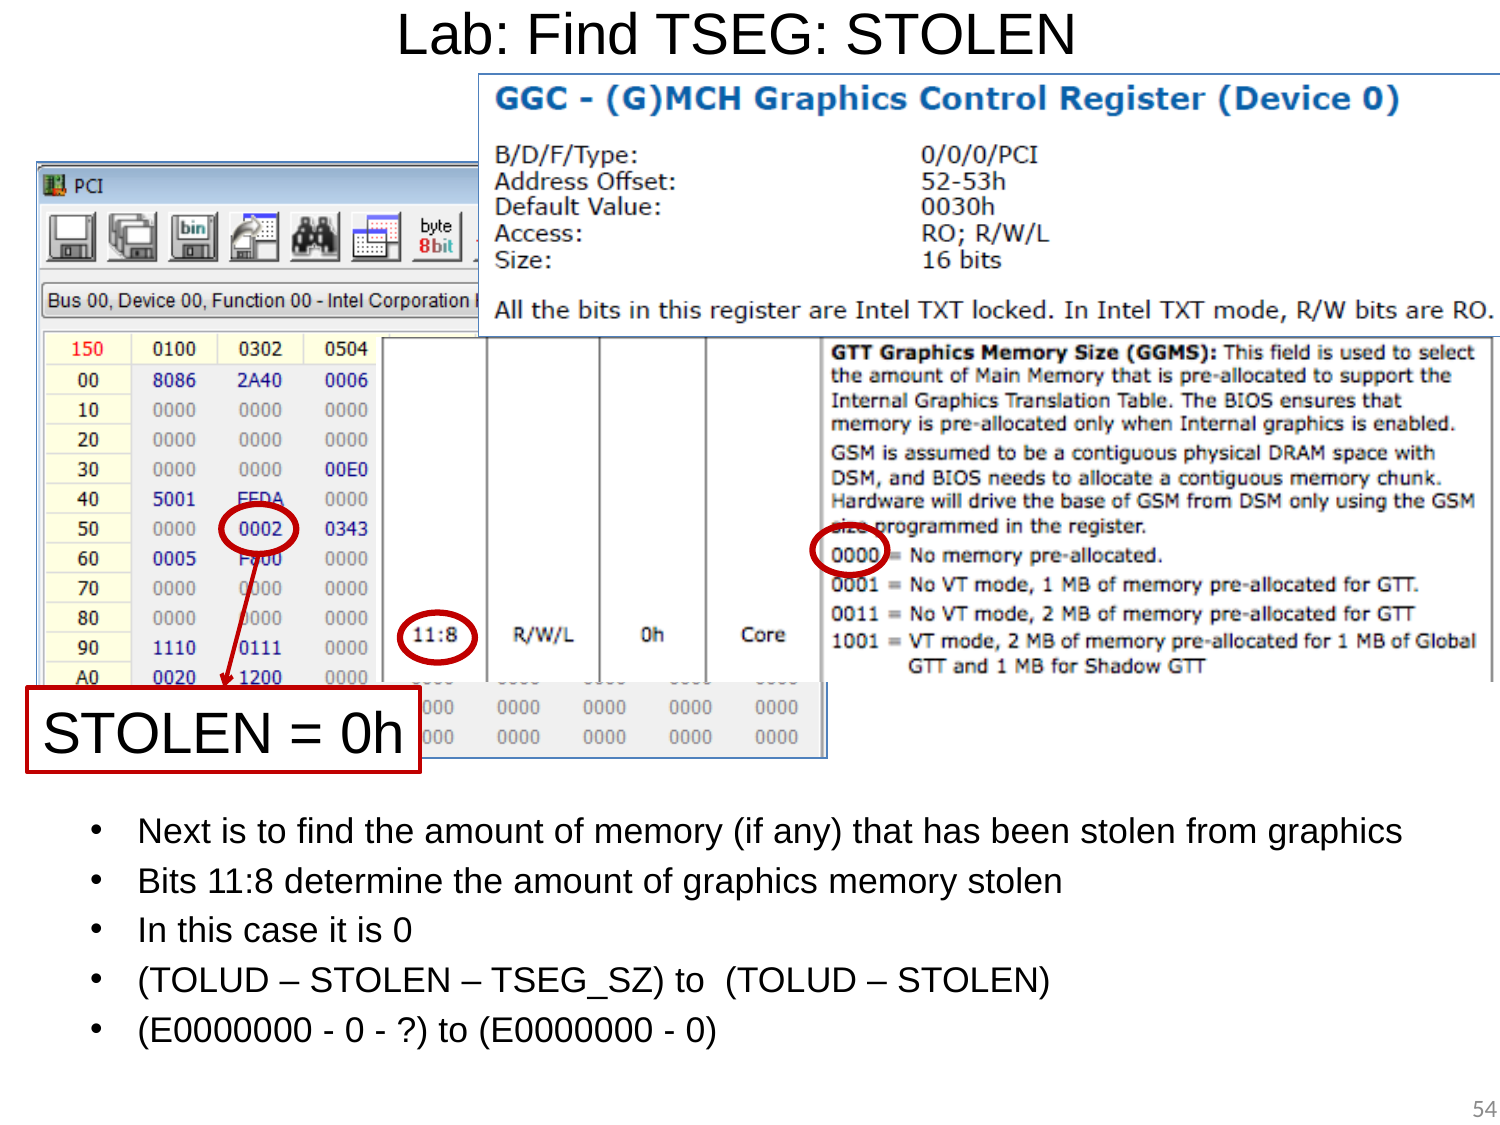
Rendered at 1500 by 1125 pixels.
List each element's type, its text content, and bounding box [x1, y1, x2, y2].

title Lab: Find TSEG: STOLEN [62, 0, 1413, 125]
picture [37, 74, 1500, 758]
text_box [223, 553, 260, 688]
list Next is to find the amount of memory (if any) that has been stolen from graphics Bits 11:8 determine the amount of graphics memory stolen In this case it is 0 (TOLUD – STOLEN – TSEG_SZ) to (TOLUD – STOLEN) (E0000000 - 0 - ?) to (E0000000 - 0) [75, 800, 1425, 1100]
slide_number 54 [1162, 1077, 1500, 1125]
text_box STOLEN = 0h [27, 687, 421, 773]
